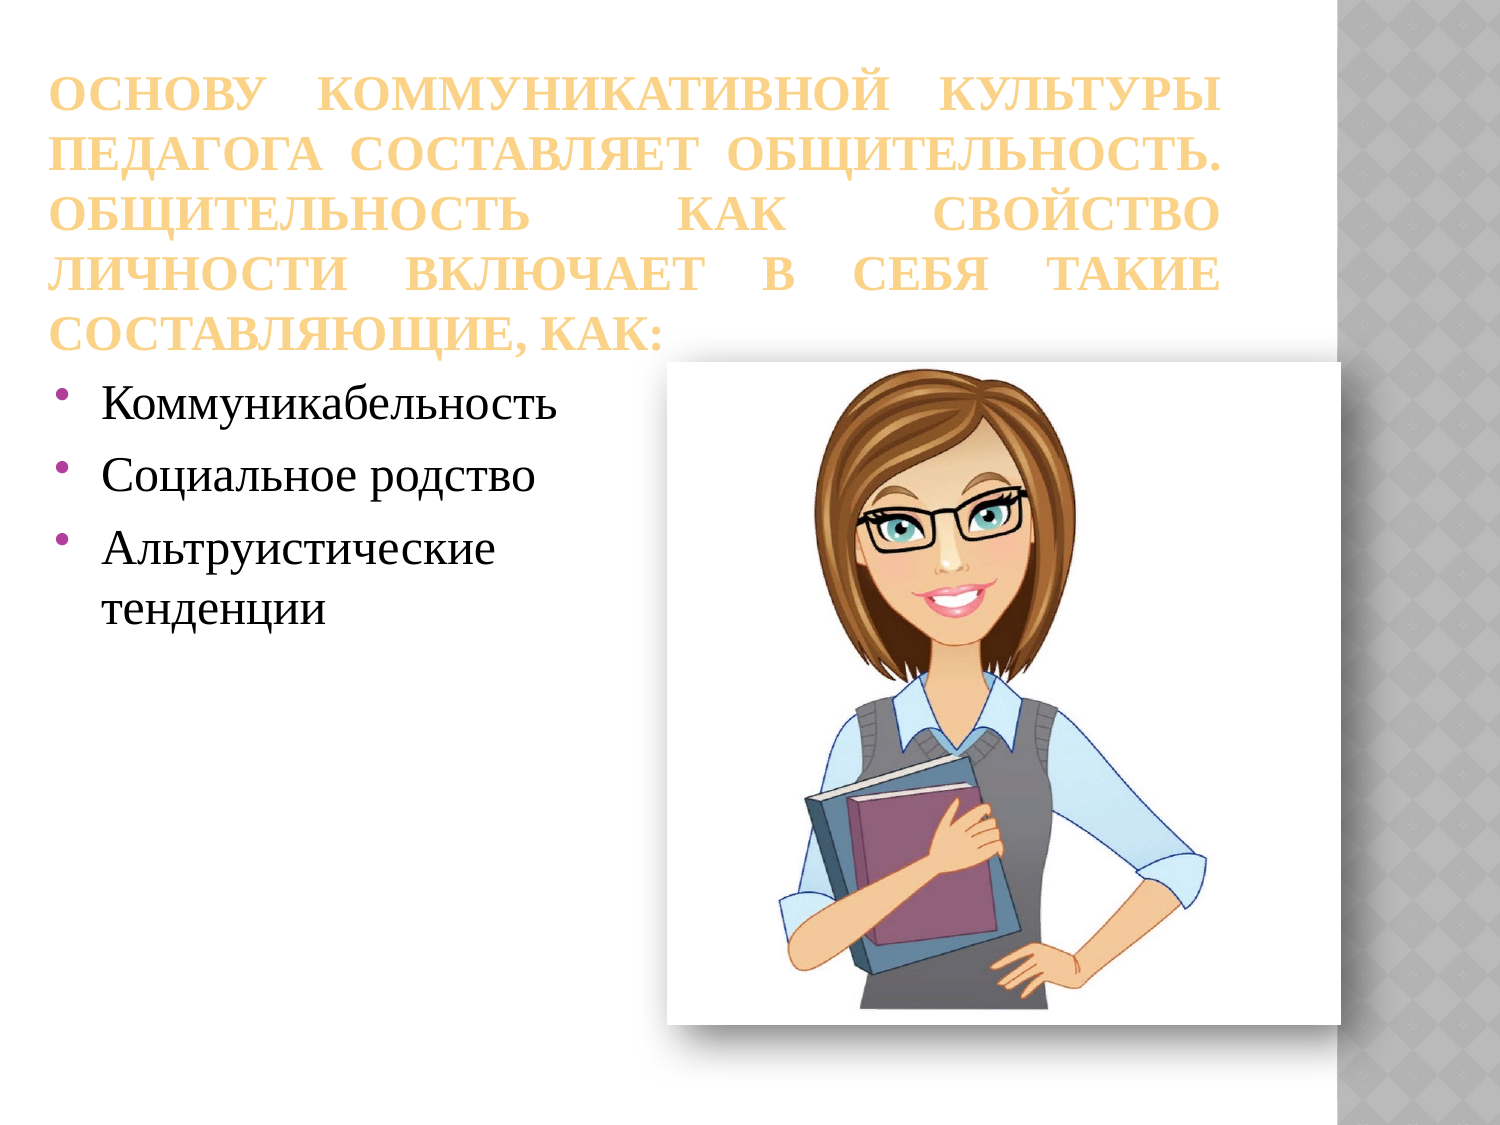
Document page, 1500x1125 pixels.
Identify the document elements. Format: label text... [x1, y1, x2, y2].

list Коммуникабельность Социальное родство Альтруистические тенденции [41, 361, 619, 998]
title Основу коммуникативной культуры педагога составляет общительность. Общительность как свойство личности включает в себя такие составляющие, как: [41, 172, 1230, 361]
picture [666, 362, 1341, 1026]
